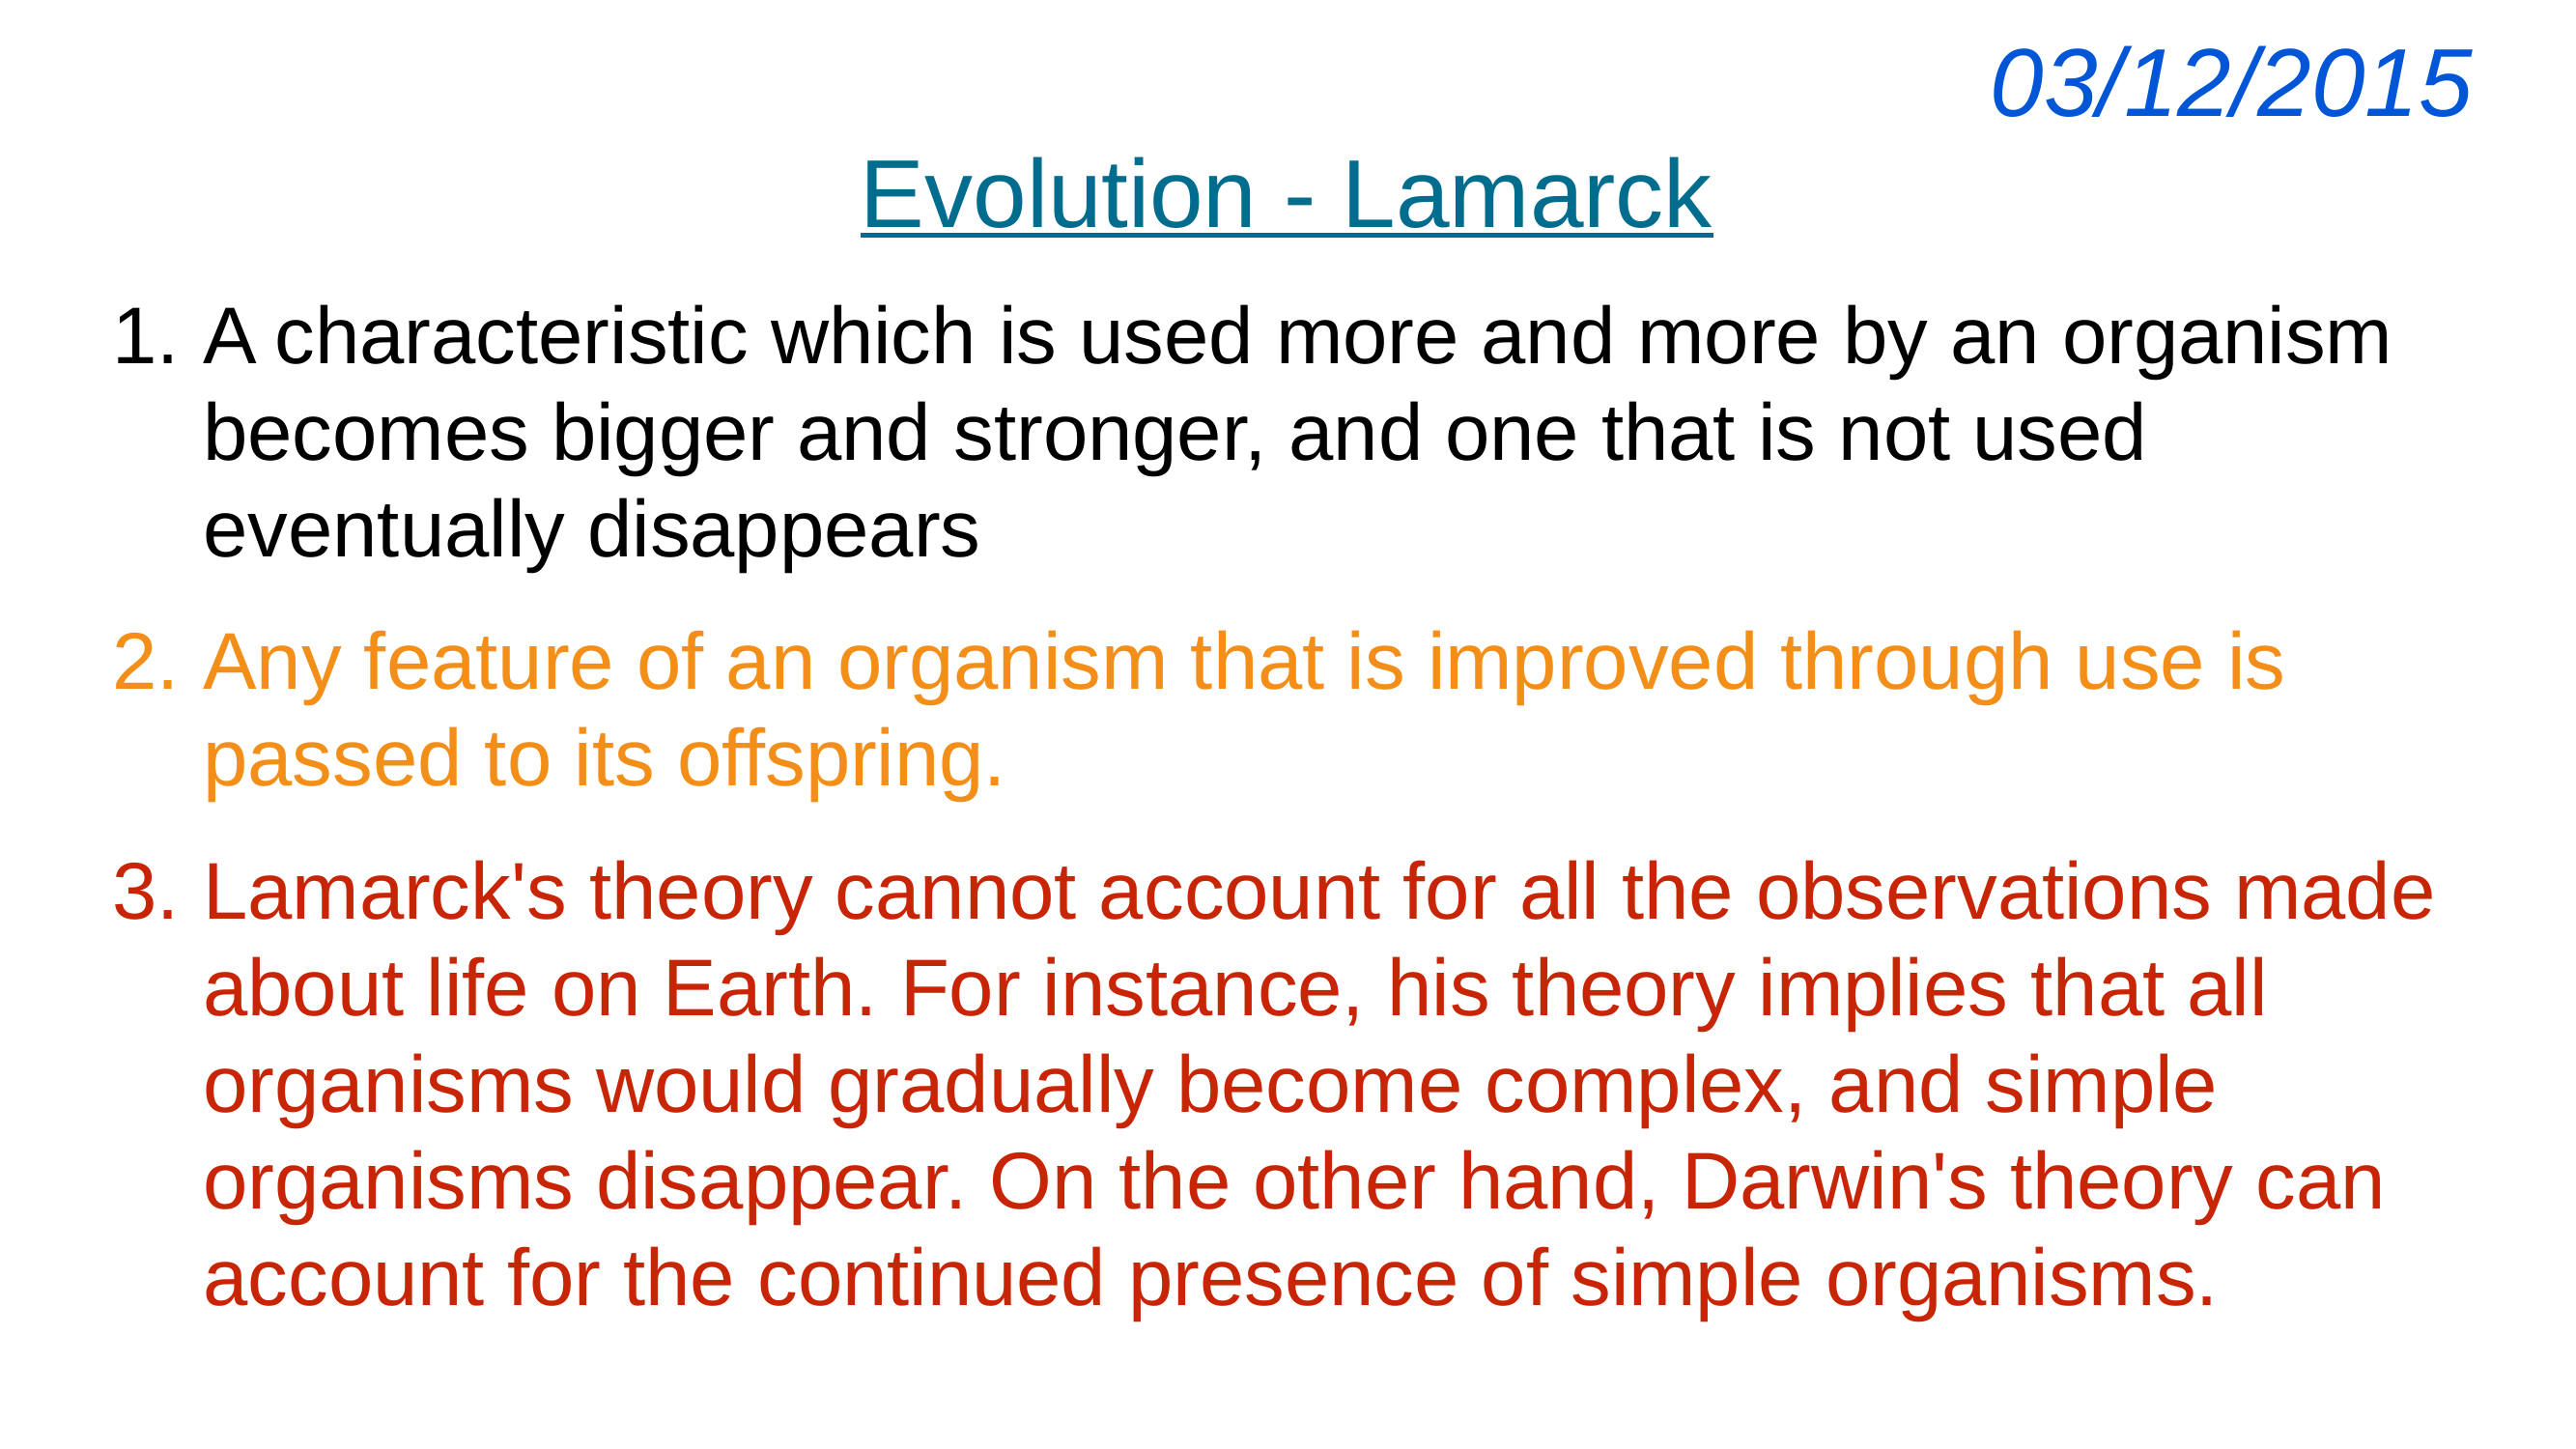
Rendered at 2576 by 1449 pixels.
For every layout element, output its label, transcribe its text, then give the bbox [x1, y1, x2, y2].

list Evolution - Lamarck A characteristic which is used more and more by an organism becomes bigger and stronger, and one that is not used eventually disappears Any feature of an organism that is improved through use is passed to its offspring. Lamarck's theory cannot account for all the observations made about life on Earth. For instance, his theory implies that all organisms would gradually become complex, and simple organisms disappear. On the other hand, Darwin's theory can account for the continued presence of simple organisms. [103, 122, 2470, 1370]
table_header 03/12/2015 [1934, 13, 2530, 153]
